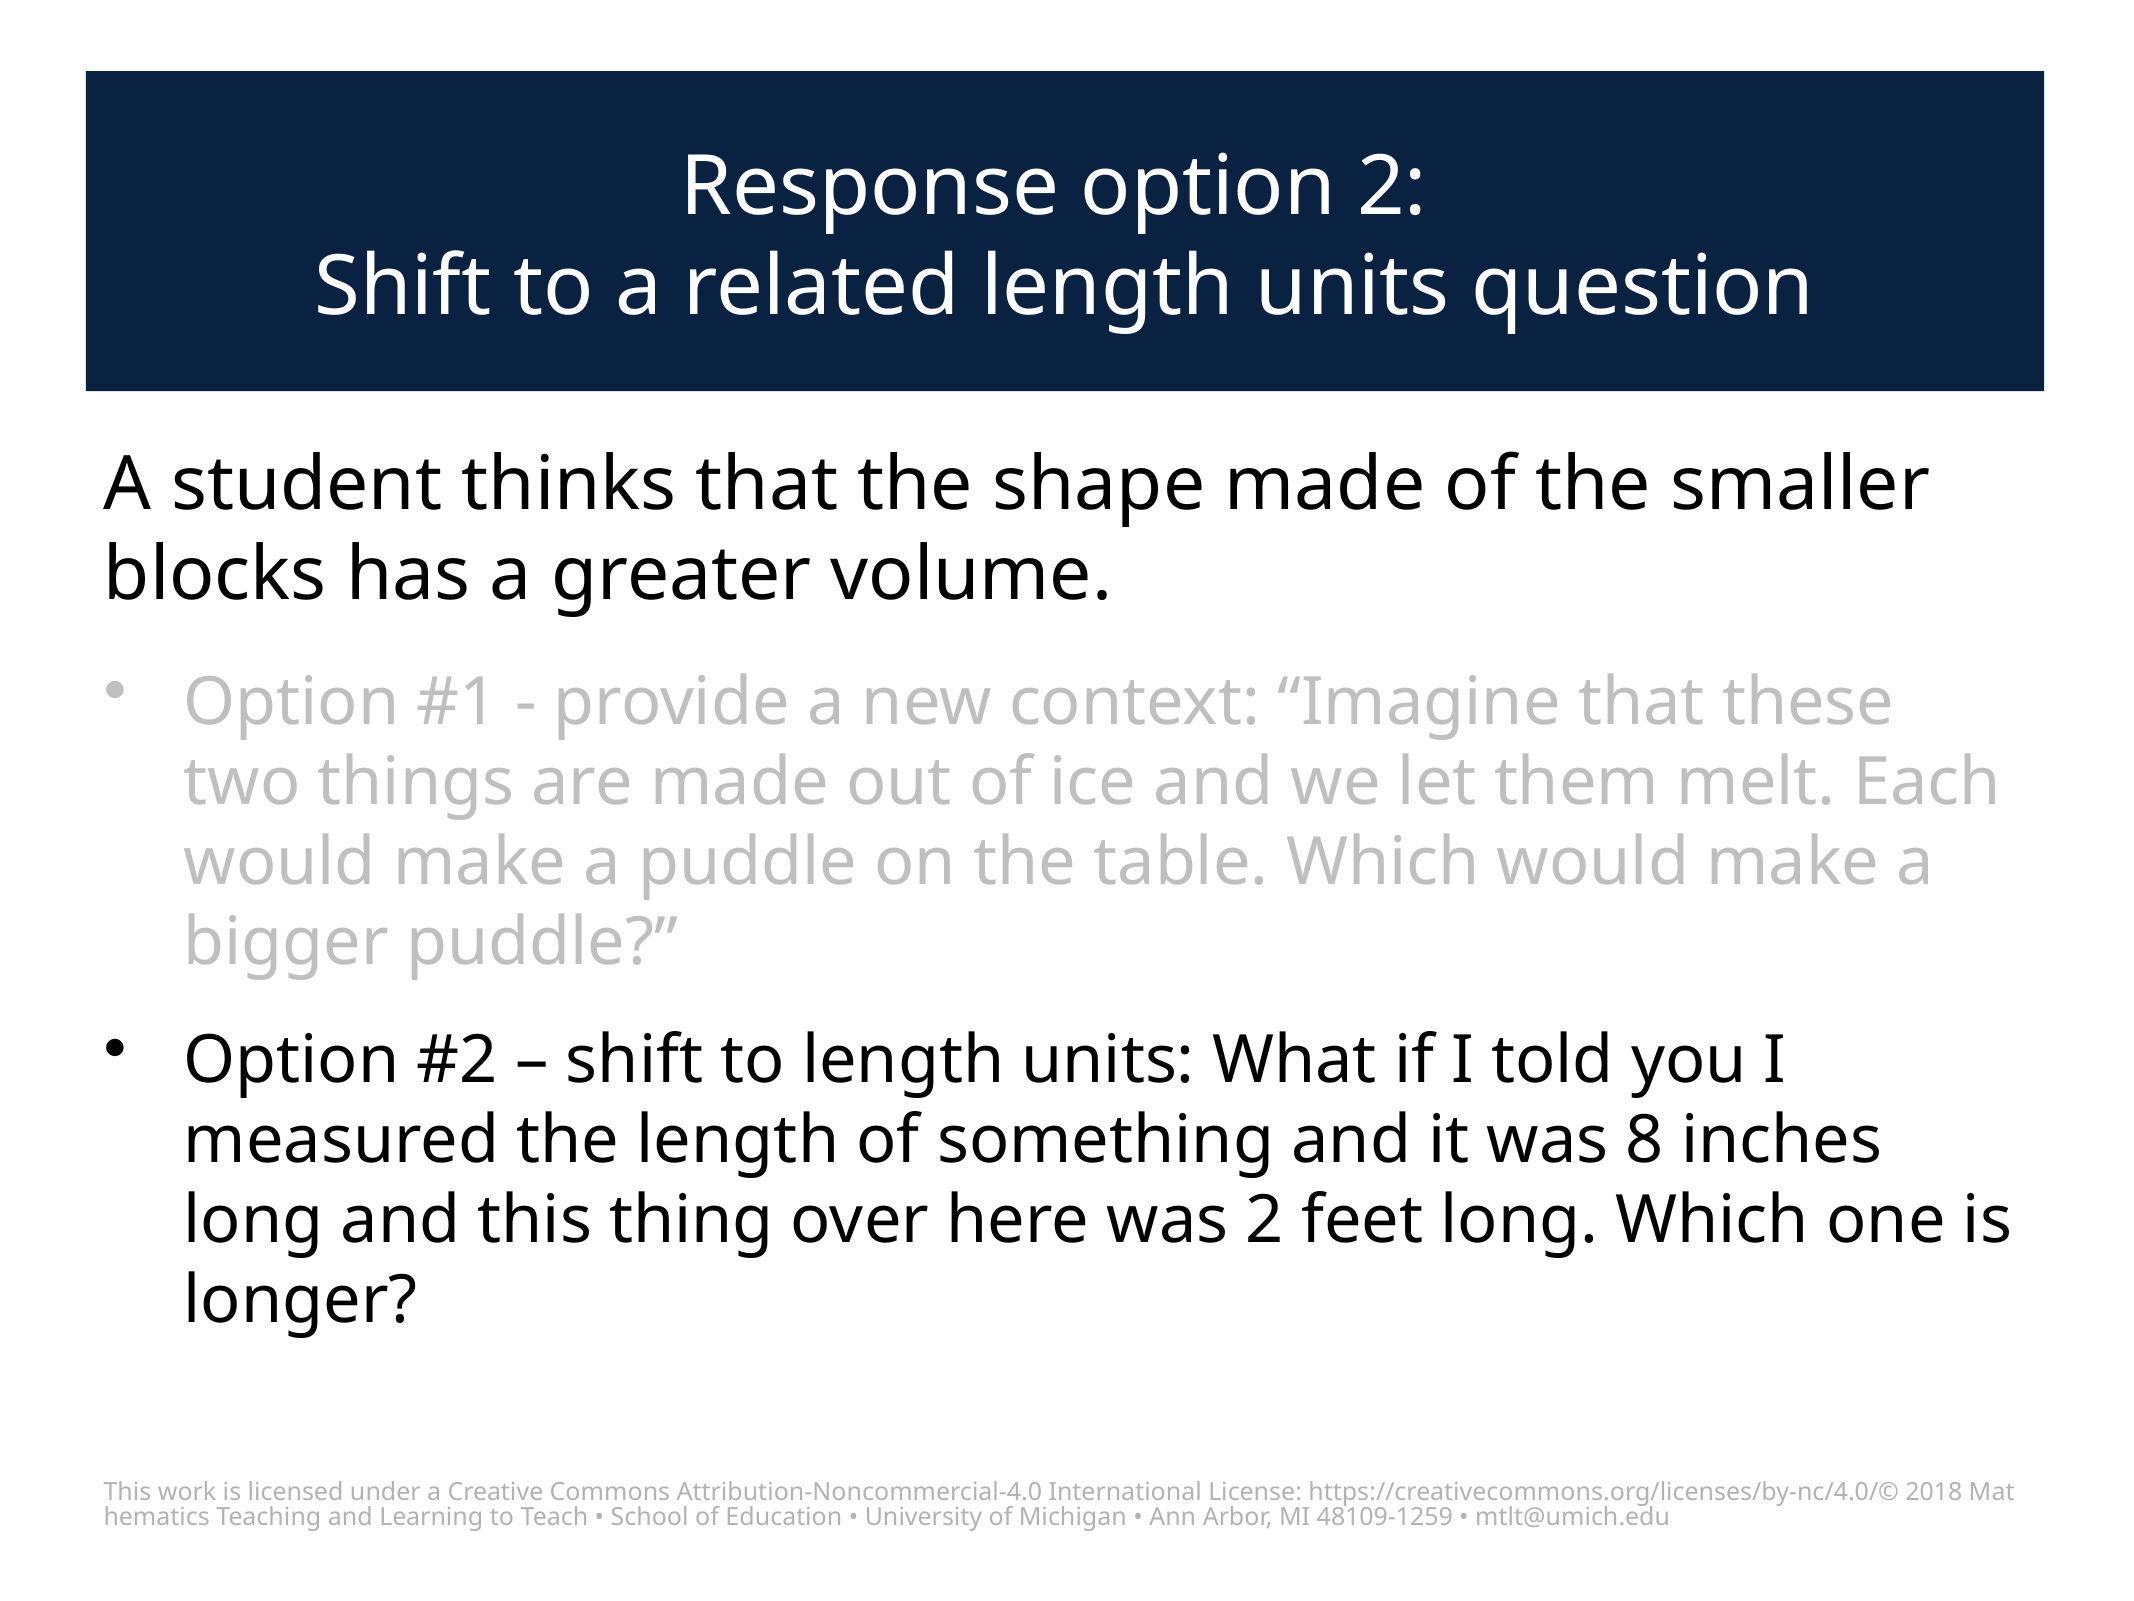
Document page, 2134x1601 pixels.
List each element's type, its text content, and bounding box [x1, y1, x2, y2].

footer This work is licensed under a Creative Commons Attribution-Noncommercial-4.0 International License: https://creativecommons.org/licenses/by-nc/4.0/ © 2018 Mathematics Teaching and Learning to Teach • School of Education • University of Michigan • Ann Arbor, MI 48109-1259 • mtlt@umich.edu [88, 1436, 2045, 1548]
list A student thinks that the shape made of the smaller blocks has a greater volume. Option #1 - provide a new context: “Imagine that these two things are made out of ice and we let them melt. Each would make a puddle on the table. Which would make a bigger puddle?” Option #2 – shift to length units: What if I told you I measured the length of something and it was 8 inches long and this thing over here was 2 feet long. Which one is longer? [88, 426, 2045, 1430]
title Response option 2: Shift to a related length units question [85, 71, 2045, 392]
